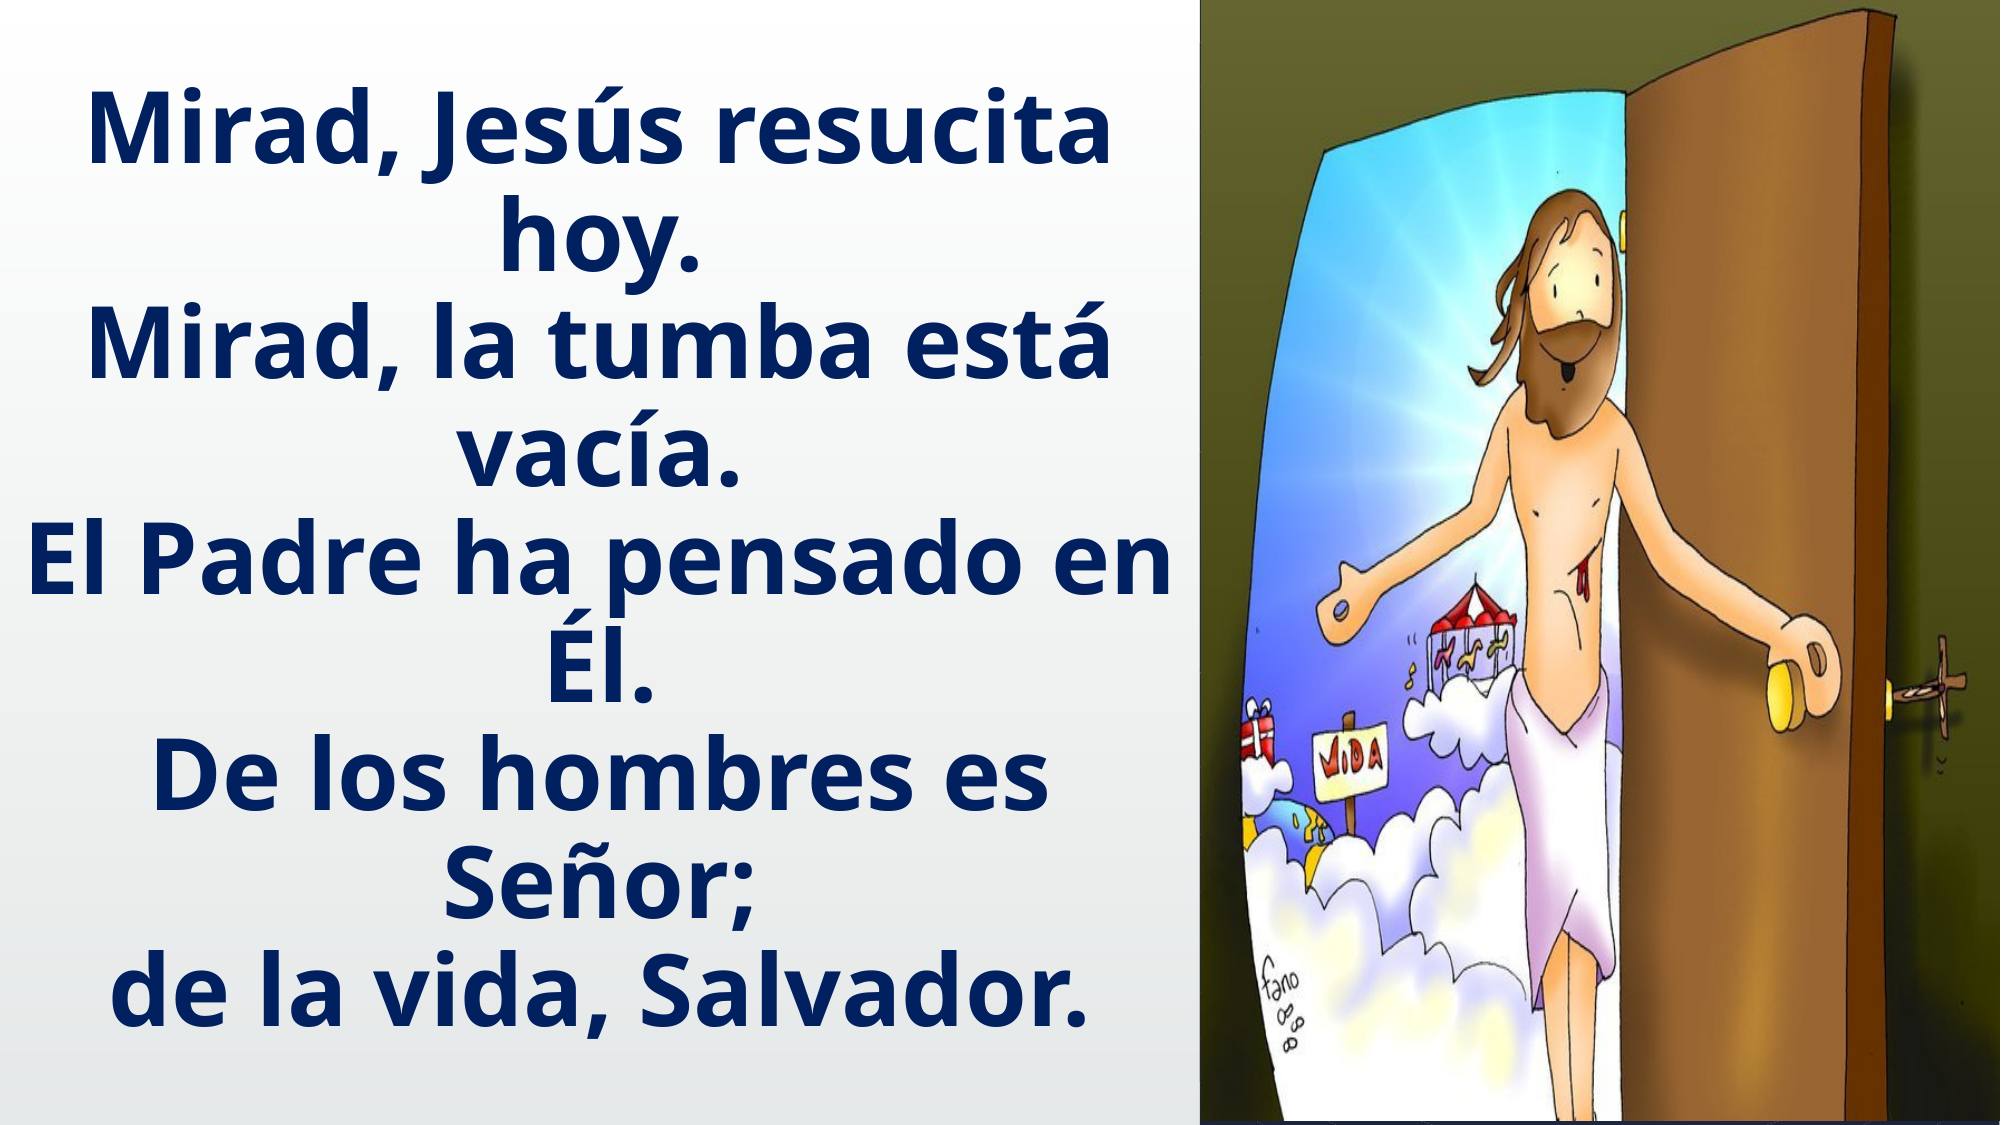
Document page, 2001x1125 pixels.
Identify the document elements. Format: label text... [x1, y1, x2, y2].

title Mirad, Jesús resucita hoy. Mirad, la tumba está vacía. El Padre ha pensado en Él. De los hombres es Señor; de la vida, Salvador. [0, 0, 1200, 1125]
picture [1200, 0, 2000, 1125]
